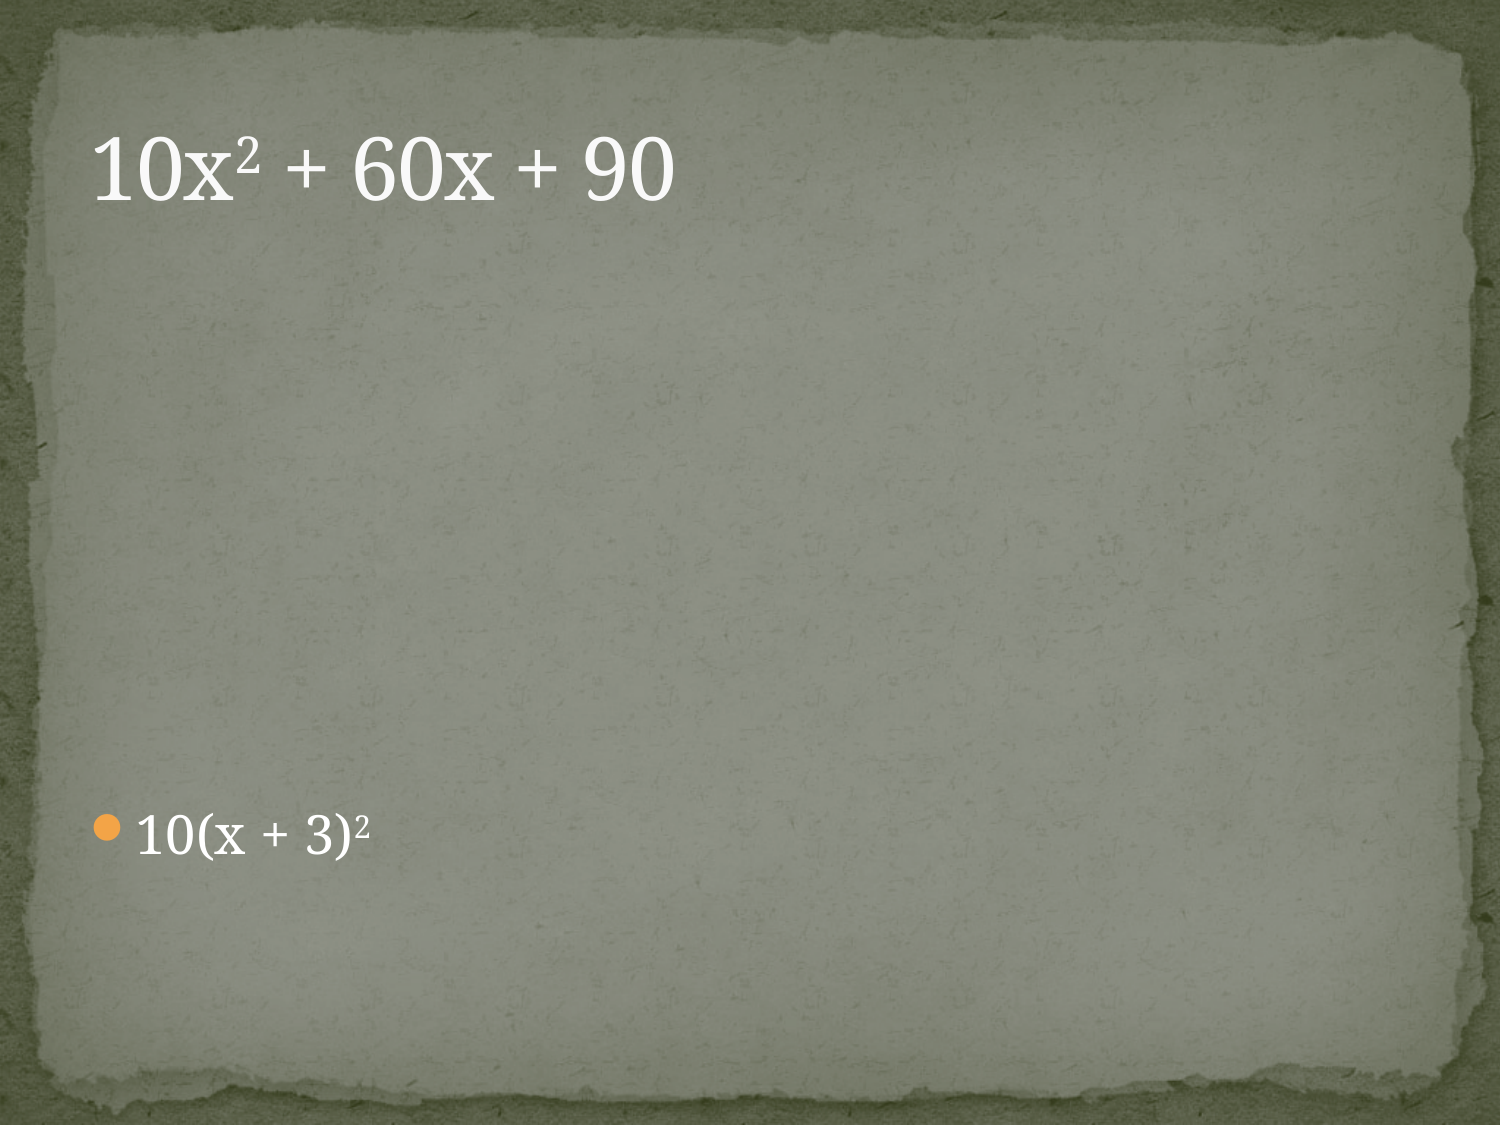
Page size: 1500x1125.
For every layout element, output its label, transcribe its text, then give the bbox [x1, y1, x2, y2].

list 10(x + 3)2 [75, 249, 1425, 1000]
title 10x2 + 60x + 90 [74, 24, 1425, 225]
